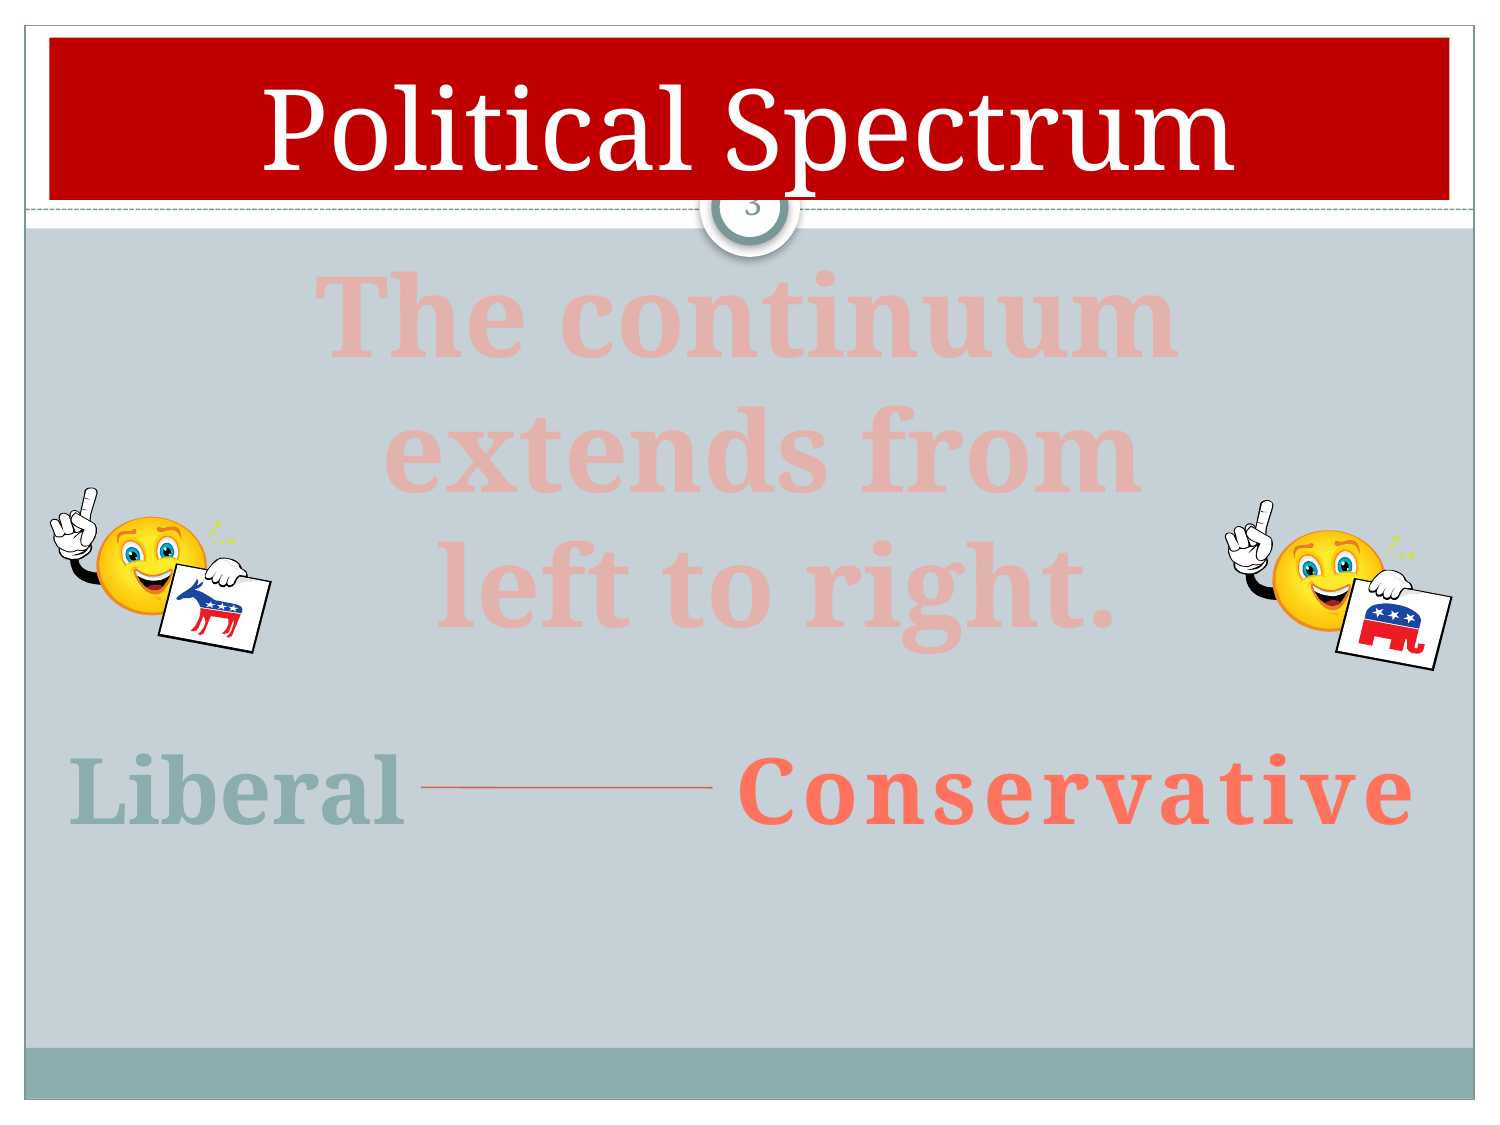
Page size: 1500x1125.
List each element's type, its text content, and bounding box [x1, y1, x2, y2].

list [49, 487, 273, 655]
text_box The continuum extends from left to right. [300, 237, 1227, 658]
title Political Spectrum [49, 37, 1450, 200]
text_box Conservative [720, 724, 1432, 850]
slide_number 3 [715, 168, 791, 237]
text_box Liberal [53, 724, 421, 850]
picture [1224, 499, 1453, 672]
